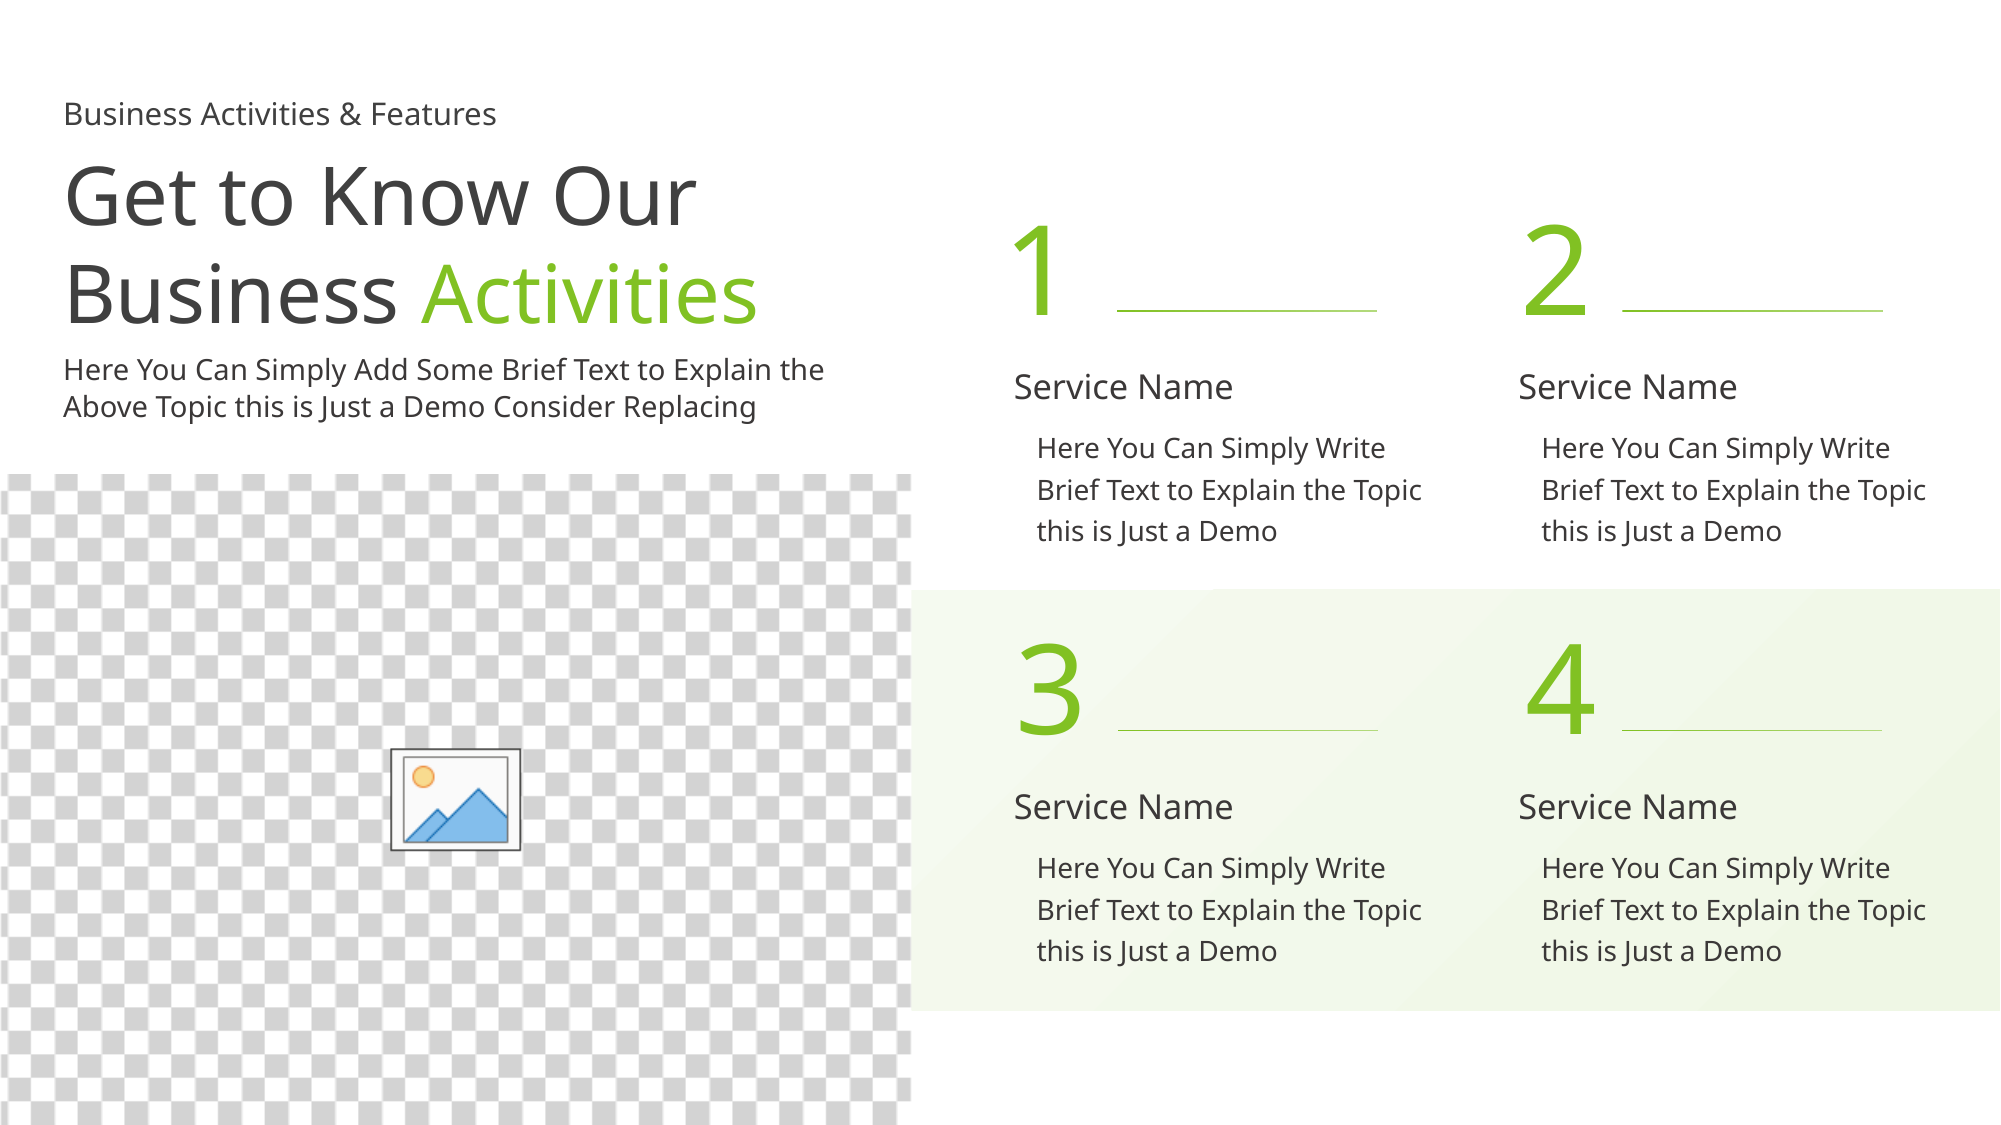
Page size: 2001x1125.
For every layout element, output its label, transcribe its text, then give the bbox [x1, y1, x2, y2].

text_box Service Name [999, 777, 1461, 834]
text_box 2 [1505, 183, 1607, 348]
text_box Here You Can Simply Write Brief Text to Explain the Topic this is Just a Demo [1021, 835, 1438, 975]
text_box Here You Can Simply Add Some Brief Text to Explain the Above Topic this is Just a Demo Consider Replacing [48, 341, 912, 431]
text_box Service Name [999, 357, 1461, 414]
text_box 3 [1000, 602, 1102, 768]
text_box Here You Can Simply Write Brief Text to Explain the Topic this is Just a Demo [1526, 414, 1942, 555]
text_box 1 [988, 183, 1090, 348]
text_box Service Name [1503, 777, 1965, 834]
text_box Service Name [1503, 357, 1965, 414]
text_box Here You Can Simply Write Brief Text to Explain the Topic this is Just a Demo [1021, 414, 1438, 555]
text_box [912, 589, 2000, 1011]
picture [0, 474, 912, 1125]
text_box Here You Can Simply Write Brief Text to Explain the Topic this is Just a Demo [1526, 835, 1942, 975]
text_box Get to Know Our Business Activities [48, 137, 912, 341]
text_box Business Activities & Features [48, 86, 912, 137]
text_box 4 [1510, 602, 1613, 768]
